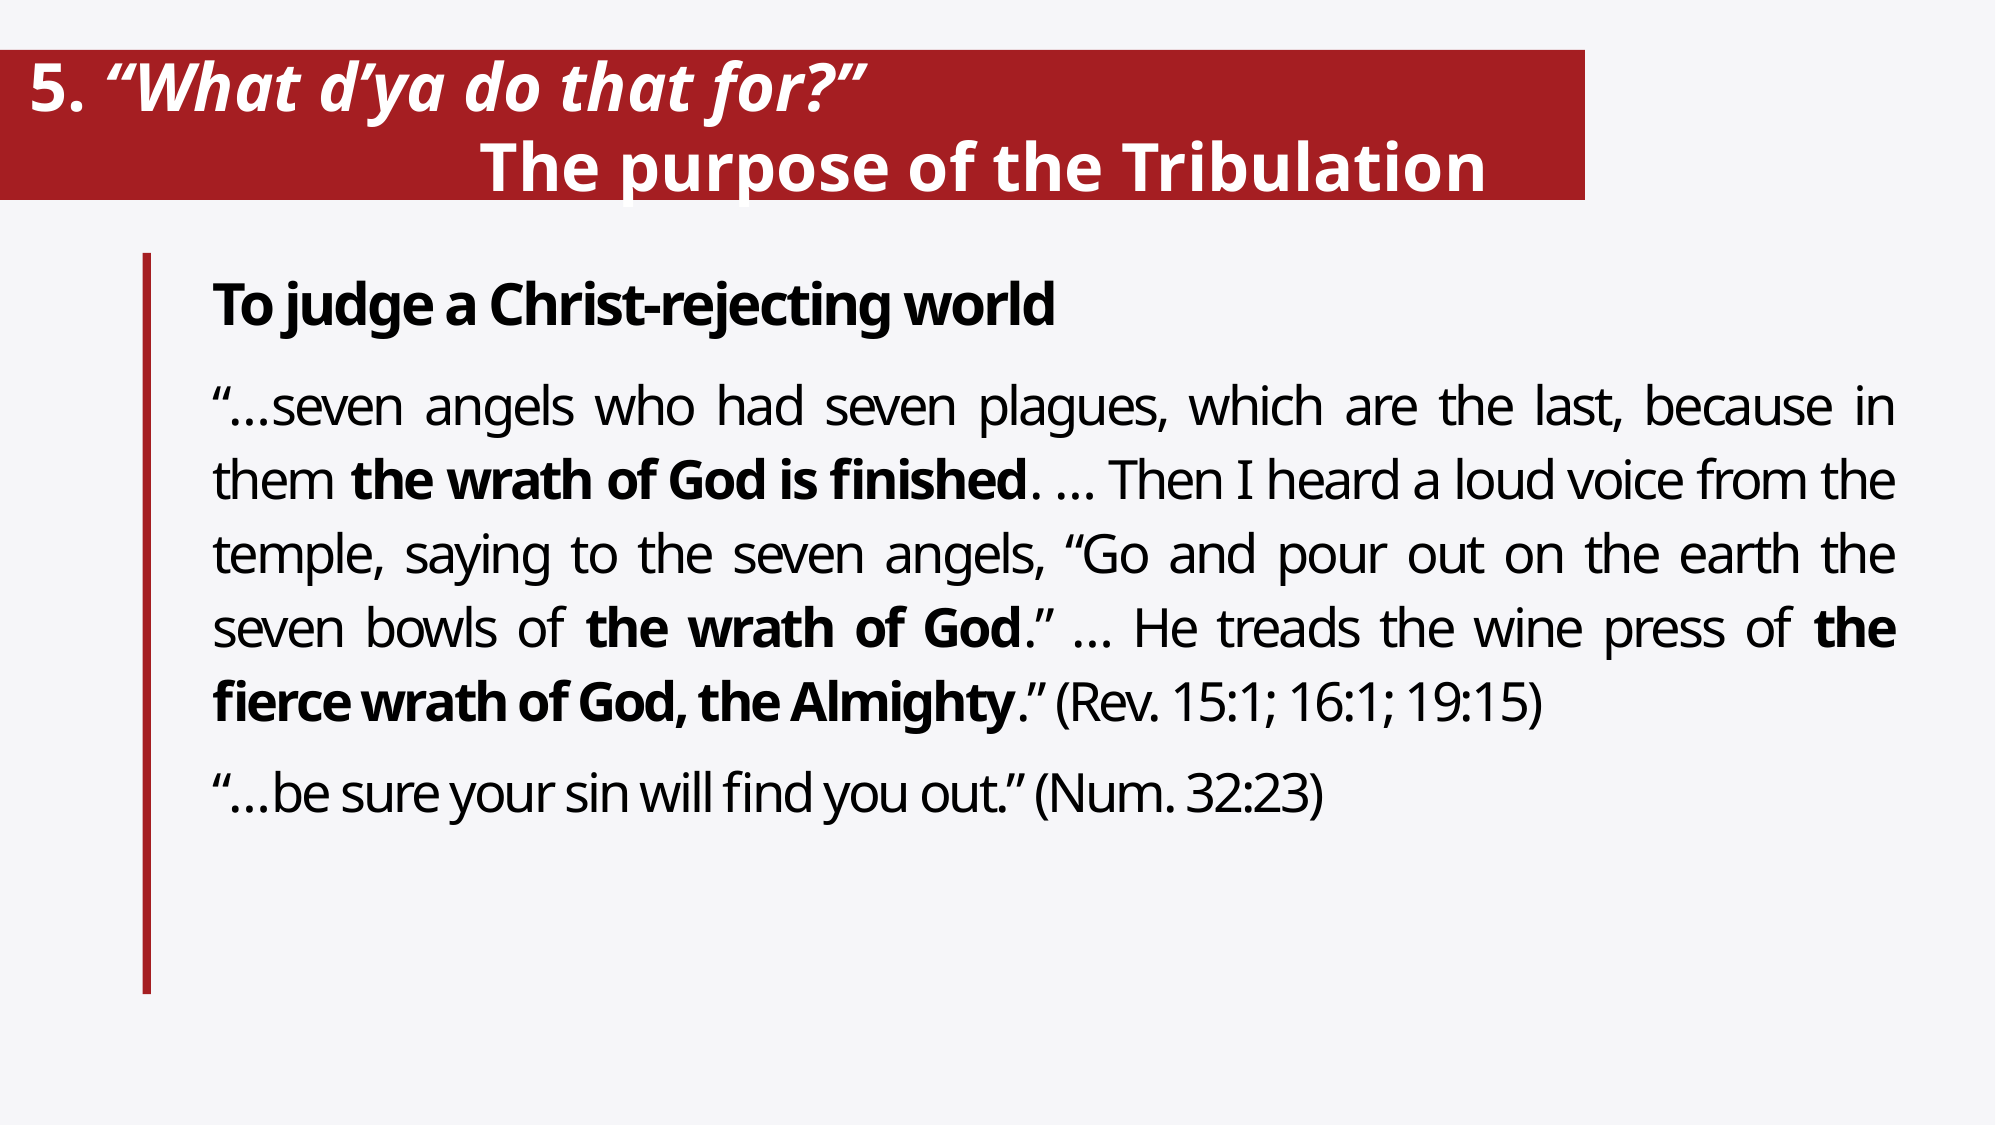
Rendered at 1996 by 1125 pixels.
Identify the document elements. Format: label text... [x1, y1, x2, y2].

subtitle To judge a Christ-rejecting world “…seven angels who had seven plagues, which are the last, because in them the wrath of God is finished. … Then I heard a loud voice from the temple, saying to the seven angels, “Go and pour out on the earth the seven bowls of the wrath of God.” … He treads the wine press of the fierce wrath of God, the Almighty.” (Rev. 15:1; 16:1; 19:15) “…be sure your sin will find you out.” (Num. 32:23) [197, 249, 1910, 1000]
title 5. “What d’ya do that for?” The purpose of the Tribulation [14, 62, 1810, 188]
